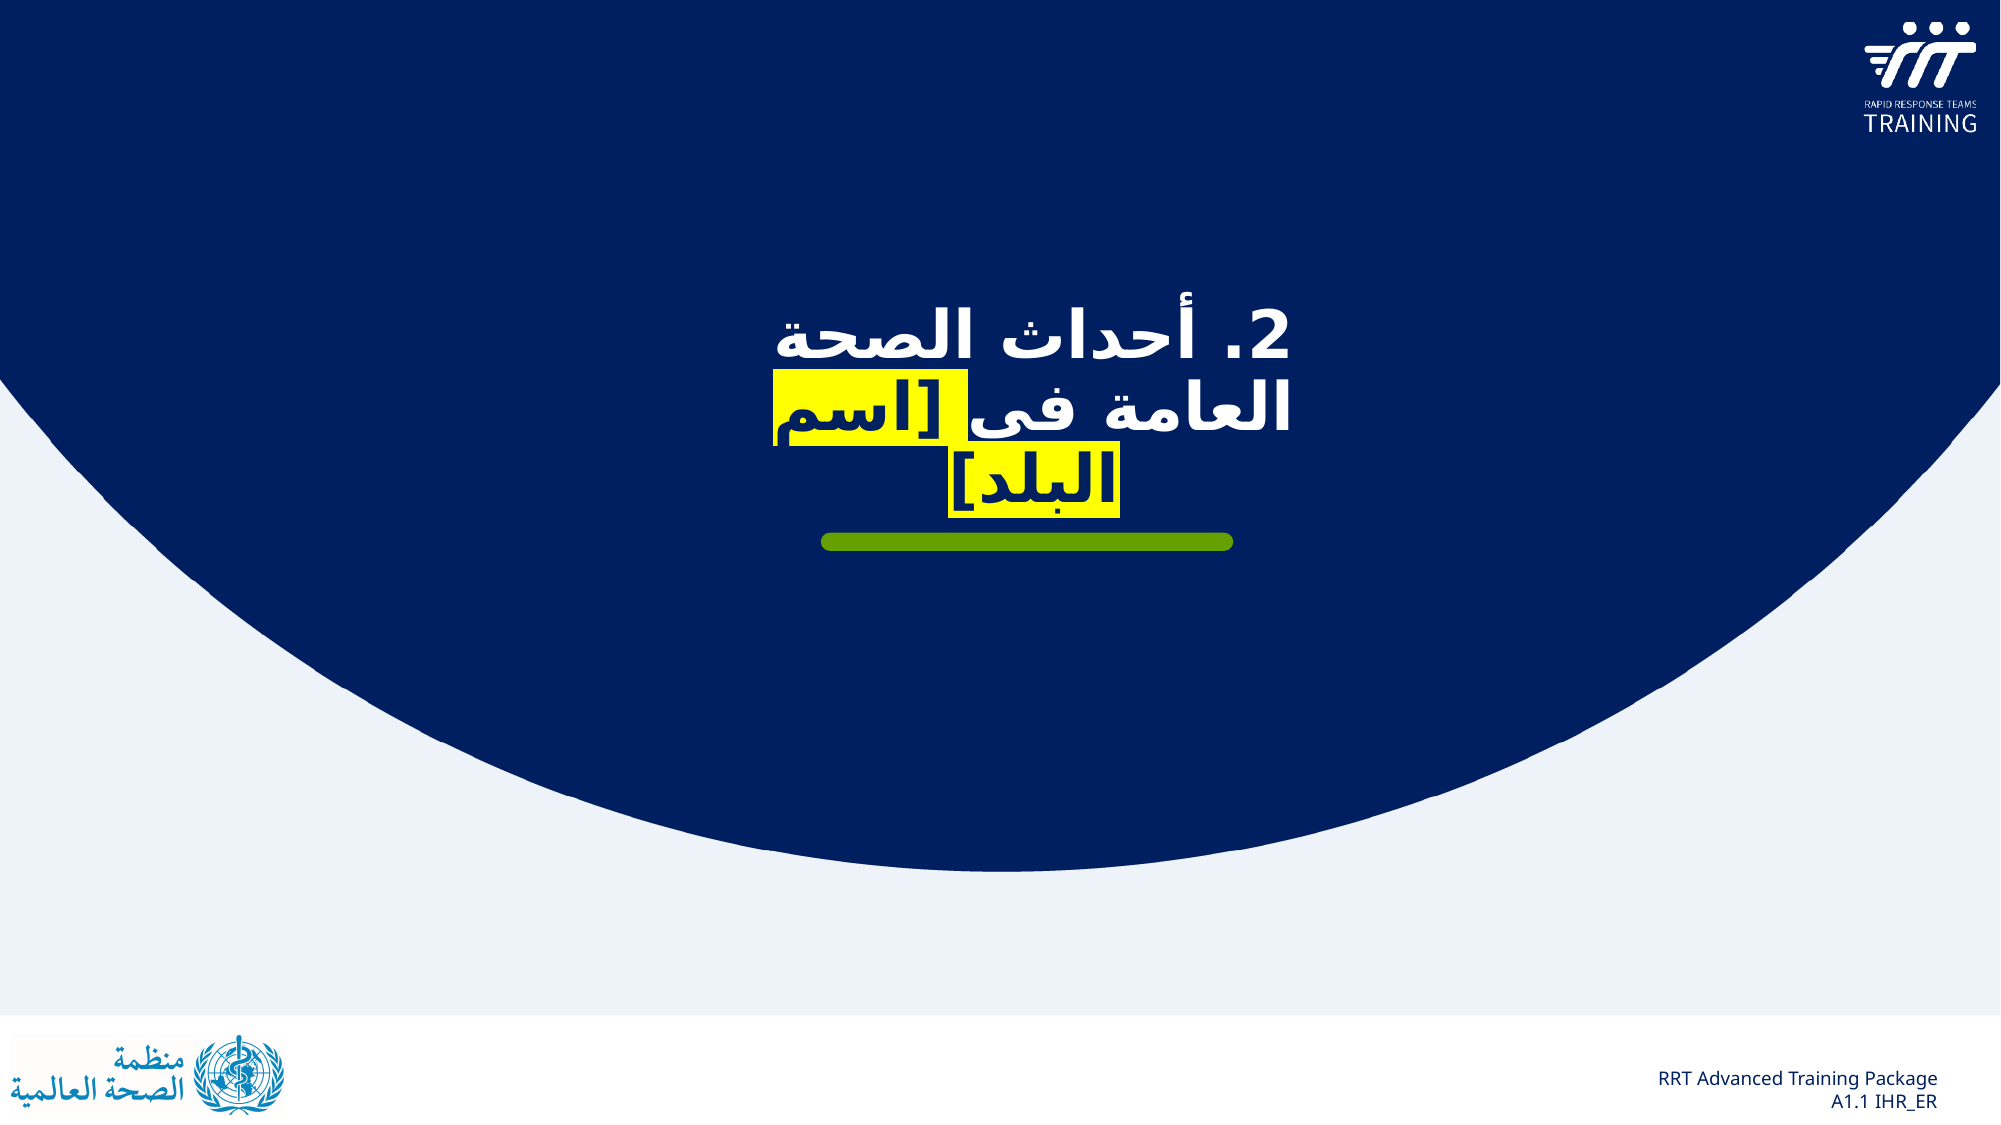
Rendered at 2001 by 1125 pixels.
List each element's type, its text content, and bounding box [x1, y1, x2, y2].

picture [0, 0, 2001, 904]
list 2. أحداث الصحة العامة في [اسم البلد] [689, 255, 1379, 563]
picture [241, 1050, 247, 1059]
picture [11, 1035, 284, 1115]
